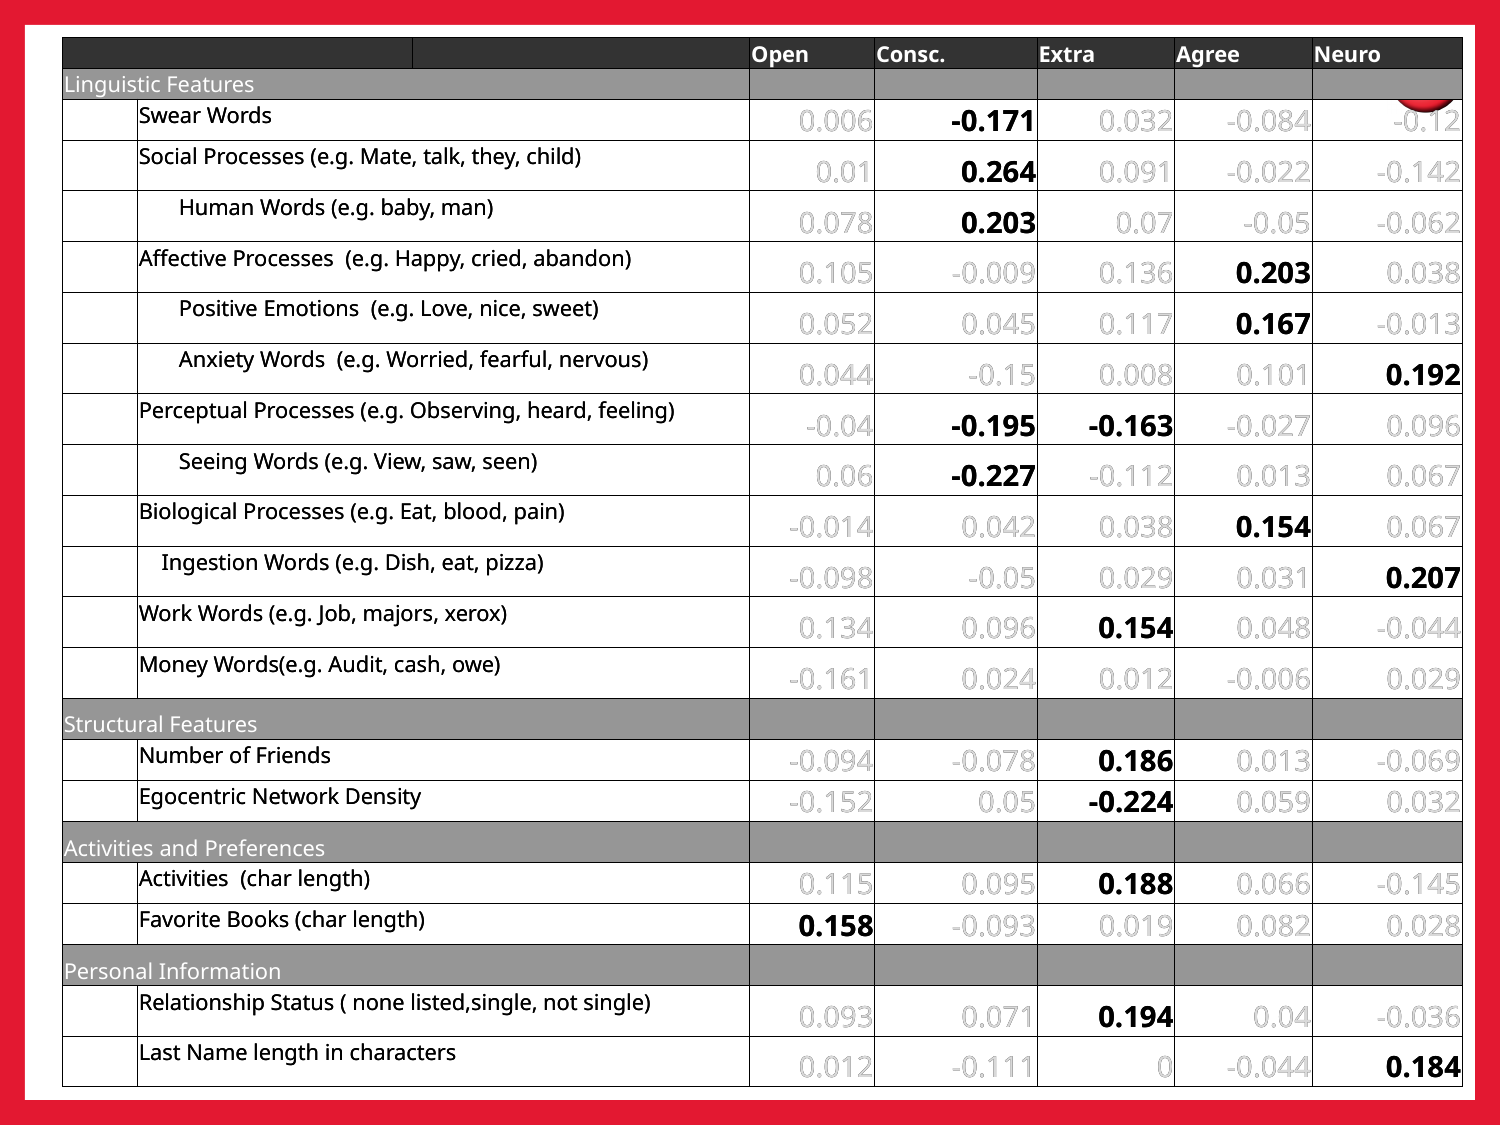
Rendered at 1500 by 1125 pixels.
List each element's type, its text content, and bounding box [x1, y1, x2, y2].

table_cell -0.044 [1313, 597, 1462, 647]
table_header Open [750, 38, 874, 68]
table_cell 0.07 [1038, 191, 1174, 241]
table_cell 0.078 [750, 191, 874, 241]
table_header Extra [1038, 38, 1174, 68]
table_cell [1175, 945, 1312, 985]
table_cell 0.044 [750, 344, 874, 393]
table_cell 0.167 [1175, 293, 1312, 343]
table_cell 0.096 [875, 597, 1037, 647]
table_cell -0.044 [1175, 1037, 1312, 1086]
table_cell -0.069 [1313, 740, 1462, 780]
table_cell 0.05 [875, 781, 1037, 821]
table_cell -0.111 [875, 1037, 1037, 1086]
table_cell 0.013 [1175, 445, 1312, 495]
table_cell -0.161 [750, 648, 874, 698]
table_cell [1175, 822, 1312, 862]
table_cell 0.154 [1038, 597, 1174, 647]
table_cell -0.093 [875, 904, 1037, 944]
table_cell -0.227 [875, 445, 1037, 495]
table_cell Number of Friends [138, 740, 749, 780]
table_cell Money Words(e.g. Audit, cash, owe) [138, 648, 749, 698]
table_cell 0.184 [1313, 1037, 1462, 1086]
table_cell [63, 141, 137, 190]
table_cell 0.091 [1038, 141, 1174, 190]
table_cell [63, 394, 137, 444]
table_cell 0.052 [750, 293, 874, 343]
table_cell Affective Processes (e.g. Happy, cried, abandon) [138, 242, 749, 292]
table_cell -0.006 [1175, 648, 1312, 698]
table_cell 0.038 [1313, 242, 1462, 292]
table_cell 0.203 [875, 191, 1037, 241]
table_cell [63, 740, 137, 780]
table_cell Human Words (e.g. baby, man) [138, 191, 749, 241]
table_cell 0.059 [1175, 781, 1312, 821]
table_cell -0.036 [1313, 986, 1462, 1036]
table_cell [63, 293, 137, 343]
table_cell 0.006 [750, 100, 874, 140]
table_cell [63, 445, 137, 495]
table_cell 0.186 [1038, 740, 1174, 780]
table_cell 0.01 [750, 141, 874, 190]
table_cell 0.019 [1038, 904, 1174, 944]
table_cell 0.101 [1175, 344, 1312, 393]
table_cell 0.194 [1038, 986, 1174, 1036]
table_cell Work Words (e.g. Job, majors, xerox) [138, 597, 749, 647]
table_cell -0.022 [1175, 141, 1312, 190]
table_header Agree [1175, 38, 1312, 68]
table_cell 0.032 [1038, 100, 1174, 140]
table_cell [875, 822, 1037, 862]
table_cell Structural Features [63, 699, 749, 739]
table_cell [1313, 822, 1462, 862]
table_cell -0.12 [1313, 100, 1462, 140]
table_cell 0.207 [1313, 547, 1462, 596]
table_cell -0.014 [750, 496, 874, 546]
table_cell [1175, 69, 1312, 99]
table_cell 0.115 [750, 863, 874, 903]
table_cell Swear Words [138, 100, 749, 140]
table_cell Relationship Status ( none listed,single, not single) [138, 986, 749, 1036]
table_cell [1038, 69, 1174, 99]
table_cell 0.038 [1038, 496, 1174, 546]
table_header [413, 38, 749, 68]
table_cell 0.067 [1313, 445, 1462, 495]
table_cell 0.154 [1175, 496, 1312, 546]
table_cell 0.095 [875, 863, 1037, 903]
table_cell Egocentric Network Density [138, 781, 749, 821]
table_cell 0.013 [1175, 740, 1312, 780]
table_cell -0.152 [750, 781, 874, 821]
table_cell [63, 191, 137, 241]
table_cell [875, 945, 1037, 985]
table_cell Personal Information [63, 945, 749, 985]
table_cell 0.264 [875, 141, 1037, 190]
table_cell -0.094 [750, 740, 874, 780]
table_cell 0.008 [1038, 344, 1174, 393]
table_cell [63, 597, 137, 647]
table_cell [1313, 69, 1462, 99]
table_cell 0.203 [1175, 242, 1312, 292]
table_header [63, 38, 412, 68]
table_cell -0.05 [1175, 191, 1312, 241]
table_cell [63, 344, 137, 393]
table_cell -0.112 [1038, 445, 1174, 495]
table_cell [750, 69, 874, 99]
table_cell 0.105 [750, 242, 874, 292]
table_cell 0.096 [1313, 394, 1462, 444]
table_cell -0.142 [1313, 141, 1462, 190]
table_cell [63, 648, 137, 698]
table_cell [750, 822, 874, 862]
table_cell 0.067 [1313, 496, 1462, 546]
table_cell 0.158 [750, 904, 874, 944]
table_cell 0.093 [750, 986, 874, 1036]
table_cell [1175, 699, 1312, 739]
table_cell -0.224 [1038, 781, 1174, 821]
table_cell 0.071 [875, 986, 1037, 1036]
table_cell 0.048 [1175, 597, 1312, 647]
table_cell 0.066 [1175, 863, 1312, 903]
table_cell 0 [1038, 1037, 1174, 1086]
table_cell [63, 242, 137, 292]
table_cell Biological Processes (e.g. Eat, blood, pain) [138, 496, 749, 546]
table_cell [1038, 822, 1174, 862]
table_cell [1313, 945, 1462, 985]
table_cell 0.117 [1038, 293, 1174, 343]
table_cell Perceptual Processes (e.g. Observing, heard, feeling) [138, 394, 749, 444]
table_cell -0.145 [1313, 863, 1462, 903]
table_cell [63, 1037, 137, 1086]
table_cell [875, 699, 1037, 739]
table_cell [63, 863, 137, 903]
table_cell -0.013 [1313, 293, 1462, 343]
table_cell Positive Emotions (e.g. Love, nice, sweet) [138, 293, 749, 343]
table_cell 0.028 [1313, 904, 1462, 944]
table_cell 0.04 [1175, 986, 1312, 1036]
table_cell [63, 904, 137, 944]
table_cell [63, 496, 137, 546]
table_cell Activities and Preferences [63, 822, 749, 862]
table_cell -0.04 [750, 394, 874, 444]
table_cell 0.042 [875, 496, 1037, 546]
table_cell 0.045 [875, 293, 1037, 343]
table_cell 0.029 [1038, 547, 1174, 596]
table_cell Activities (char length) [138, 863, 749, 903]
table_cell 0.012 [1038, 648, 1174, 698]
table_cell -0.15 [875, 344, 1037, 393]
table_cell 0.032 [1313, 781, 1462, 821]
table_cell [63, 781, 137, 821]
table_cell Anxiety Words (e.g. Worried, fearful, nervous) [138, 344, 749, 393]
table_cell Favorite Books (char length) [138, 904, 749, 944]
table_cell 0.029 [1313, 648, 1462, 698]
table_cell [1038, 699, 1174, 739]
table_cell Social Processes (e.g. Mate, talk, they, child) [138, 141, 749, 190]
table_cell 0.192 [1313, 344, 1462, 393]
table_cell Last Name length in characters [138, 1037, 749, 1086]
table_cell -0.009 [875, 242, 1037, 292]
table_cell Linguistic Features [63, 69, 749, 99]
table_cell 0.082 [1175, 904, 1312, 944]
table_cell 0.012 [750, 1037, 874, 1086]
table_cell 0.06 [750, 445, 874, 495]
table_cell 0.188 [1038, 863, 1174, 903]
table_cell Ingestion Words (e.g. Dish, eat, pizza) [138, 547, 749, 596]
table_cell -0.062 [1313, 191, 1462, 241]
table_cell -0.027 [1175, 394, 1312, 444]
table_cell [875, 69, 1037, 99]
table_cell -0.05 [875, 547, 1037, 596]
table_cell [1313, 699, 1462, 739]
table_header Neuro [1313, 38, 1462, 68]
table_header Consc. [875, 38, 1037, 68]
table_cell [1038, 945, 1174, 985]
table_cell -0.084 [1175, 100, 1312, 140]
table_cell Seeing Words (e.g. View, saw, seen) [138, 445, 749, 495]
table_cell -0.171 [875, 100, 1037, 140]
table_cell [750, 945, 874, 985]
table_cell -0.195 [875, 394, 1037, 444]
table_cell 0.136 [1038, 242, 1174, 292]
table_cell 0.024 [875, 648, 1037, 698]
table_cell 0.031 [1175, 547, 1312, 596]
table_cell [63, 547, 137, 596]
table_cell 0.134 [750, 597, 874, 647]
table_cell [63, 986, 137, 1036]
table_cell [750, 699, 874, 739]
table_cell -0.078 [875, 740, 1037, 780]
table_cell -0.163 [1038, 394, 1174, 444]
table_cell -0.098 [750, 547, 874, 596]
table_cell [63, 100, 137, 140]
